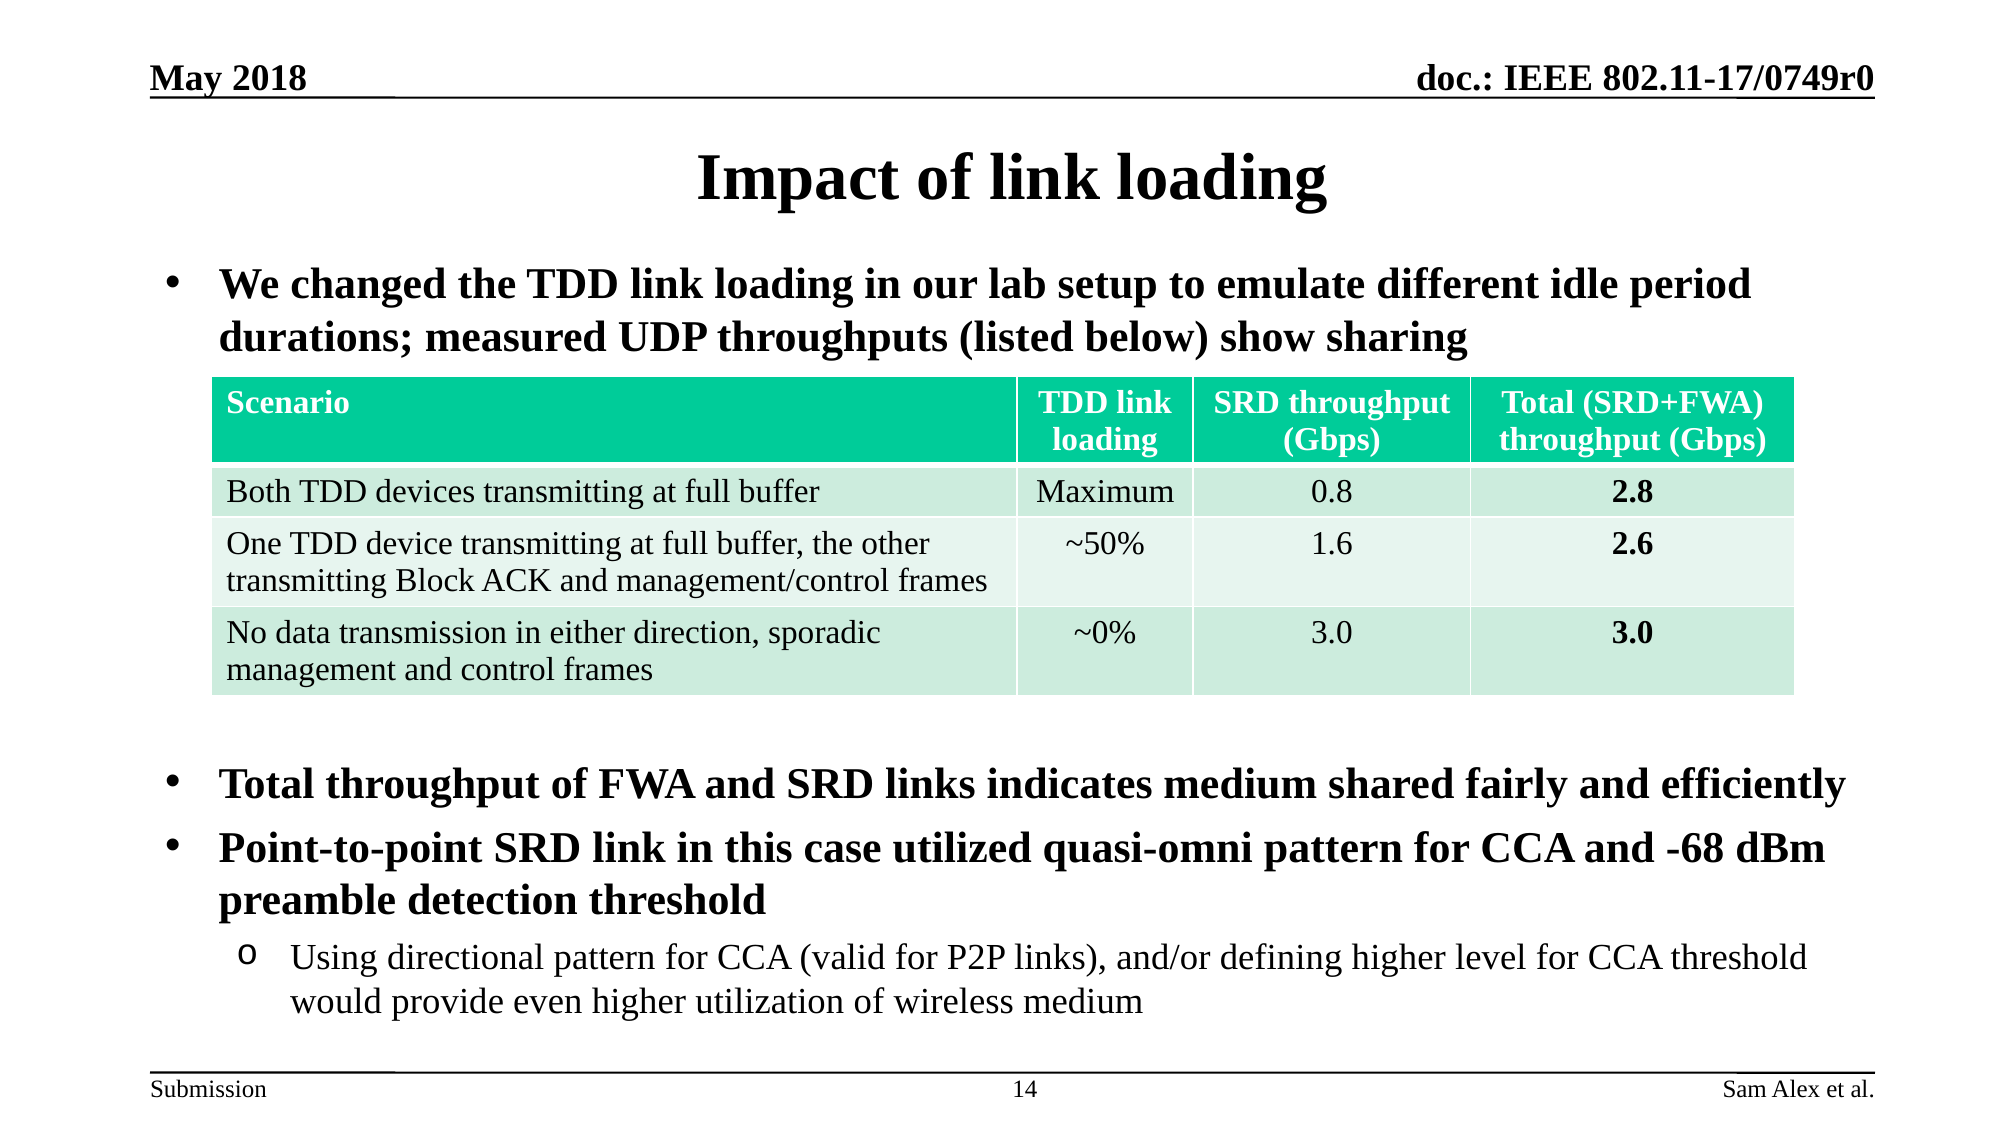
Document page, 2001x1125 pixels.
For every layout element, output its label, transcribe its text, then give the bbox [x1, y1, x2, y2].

table_cell ~50% [1018, 518, 1192, 606]
table_cell 3.0 [1471, 607, 1794, 695]
table_header Total (SRD+FWA) throughput (Gbps) [1471, 377, 1794, 462]
table_header TDD link loading [1018, 377, 1192, 462]
table_cell One TDD device transmitting at full buffer, the other transmitting Block ACK and management/control frames [212, 518, 1016, 606]
table_cell 2.6 [1471, 518, 1794, 606]
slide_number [149, 59, 750, 98]
table_cell No data transmission in either direction, sporadic management and control frames [212, 607, 1016, 695]
table_cell 0.8 [1194, 468, 1470, 516]
footer Sam Alex et al. [1169, 1072, 1876, 1111]
table_header Scenario [212, 377, 1016, 462]
table_cell ~0% [1018, 607, 1192, 695]
table_cell Both TDD devices transmitting at full buffer [212, 468, 1016, 516]
title Impact of link loading [149, 97, 1876, 248]
table_cell 1.6 [1194, 518, 1470, 606]
table_cell 3.0 [1194, 607, 1470, 695]
table_cell Maximum [1018, 468, 1192, 516]
table_cell 2.8 [1471, 468, 1794, 516]
list We changed the TDD link loading in our lab setup to emulate different idle period durations; measured UDP throughputs (listed below) show sharing Total throughput of FWA and SRD links indicates medium shared fairly and efficiently Point-to-point SRD link in this case utilized quasi-omni pattern for CCA and -68 dBm preamble detection threshold Using directional pattern for CCA (valid for P2P links), and/or defining higher level for CCA threshold would provide even higher utilization of wireless medium [149, 248, 1876, 1073]
table_header SRD throughput (Gbps) [1194, 377, 1470, 462]
slide_number 14 [936, 1072, 1113, 1111]
